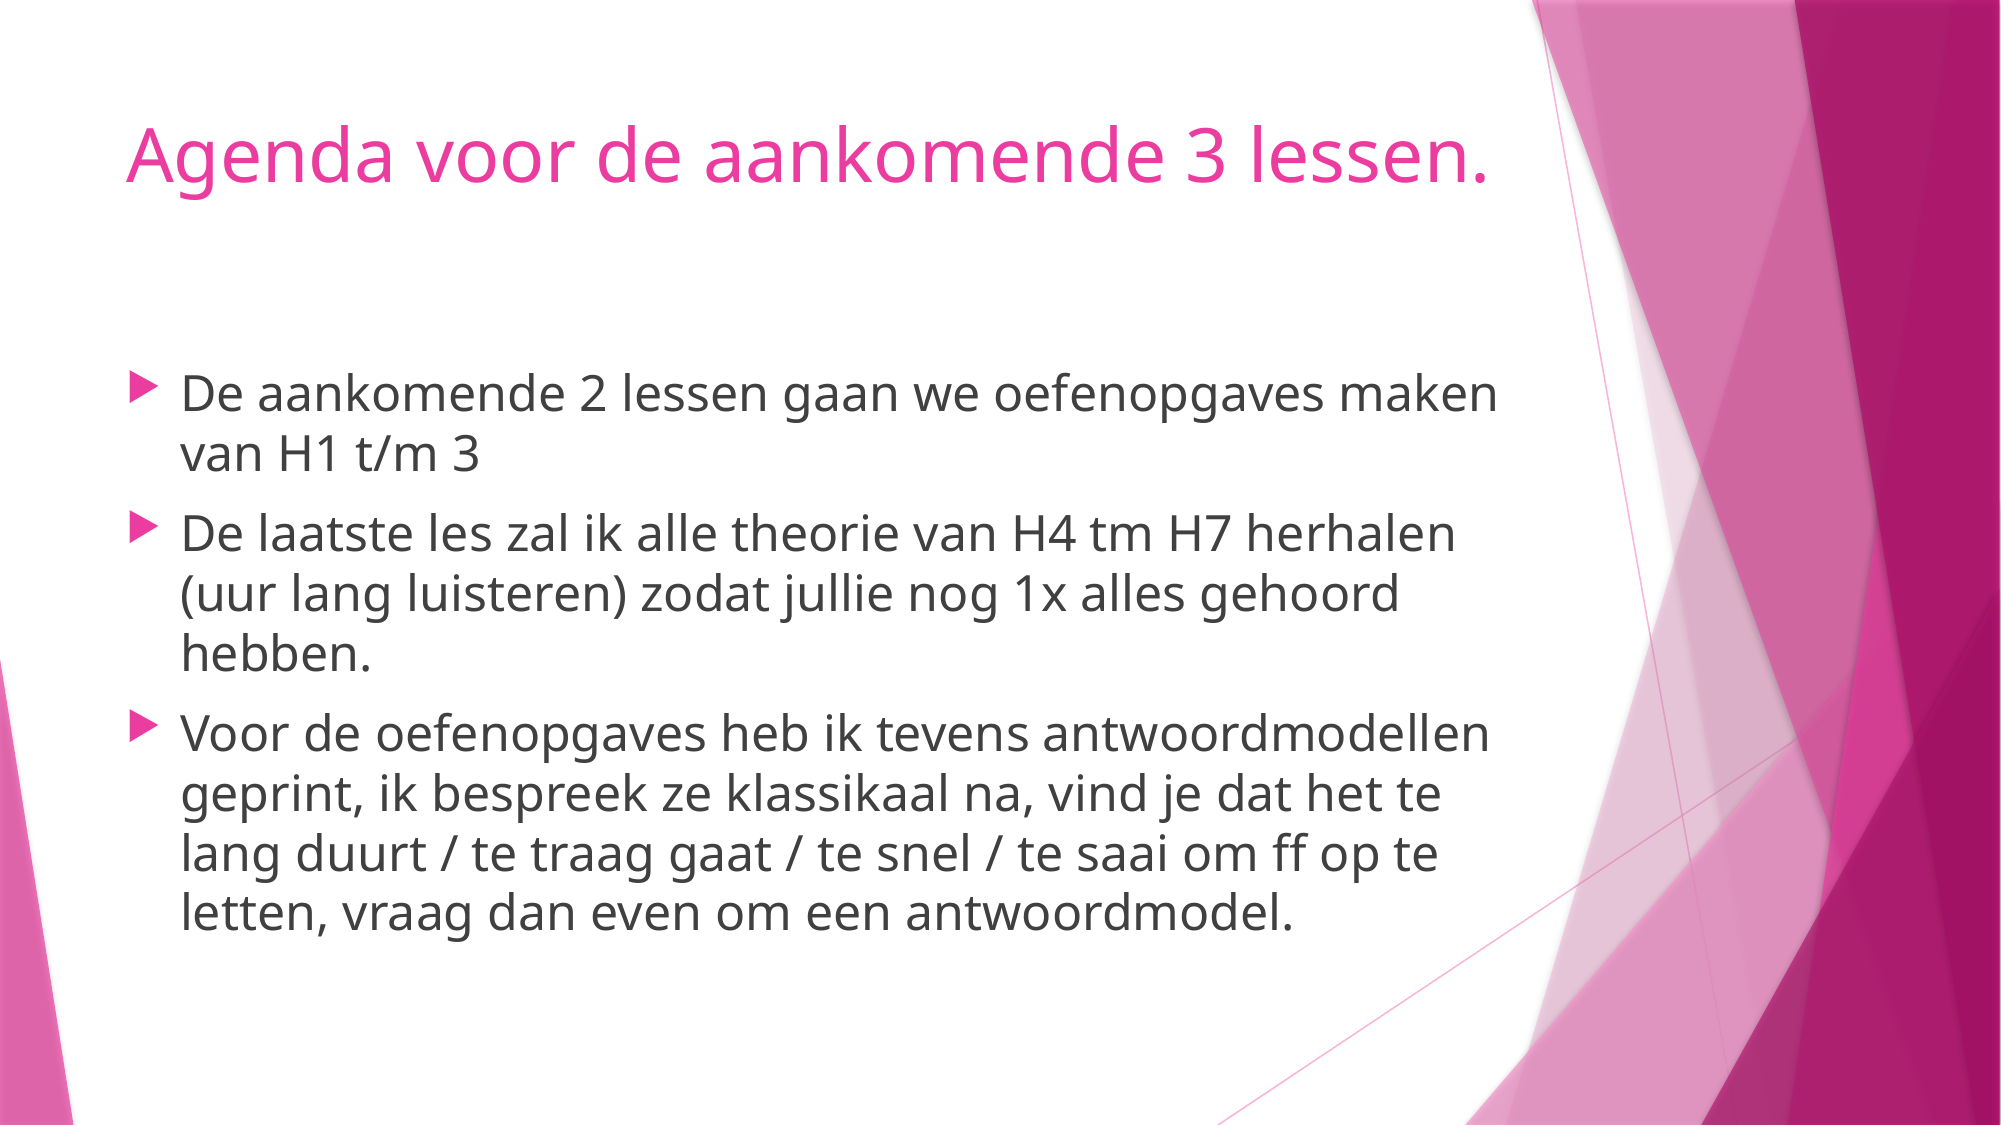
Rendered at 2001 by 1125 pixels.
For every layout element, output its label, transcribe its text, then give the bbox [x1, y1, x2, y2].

title Agenda voor de aankomende 3 lessen. [111, 99, 1522, 317]
list De aankomende 2 lessen gaan we oefenopgaves maken van H1 t/m 3 De laatste les zal ik alle theorie van H4 tm H7 herhalen (uur lang luisteren) zodat jullie nog 1x alles gehoord hebben. Voor de oefenopgaves heb ik tevens antwoordmodellen geprint, ik bespreek ze klassikaal na, vind je dat het te lang duurt / te traag gaat / te snel / te saai om ff op te letten, vraag dan even om een antwoordmodel. [111, 354, 1522, 992]
